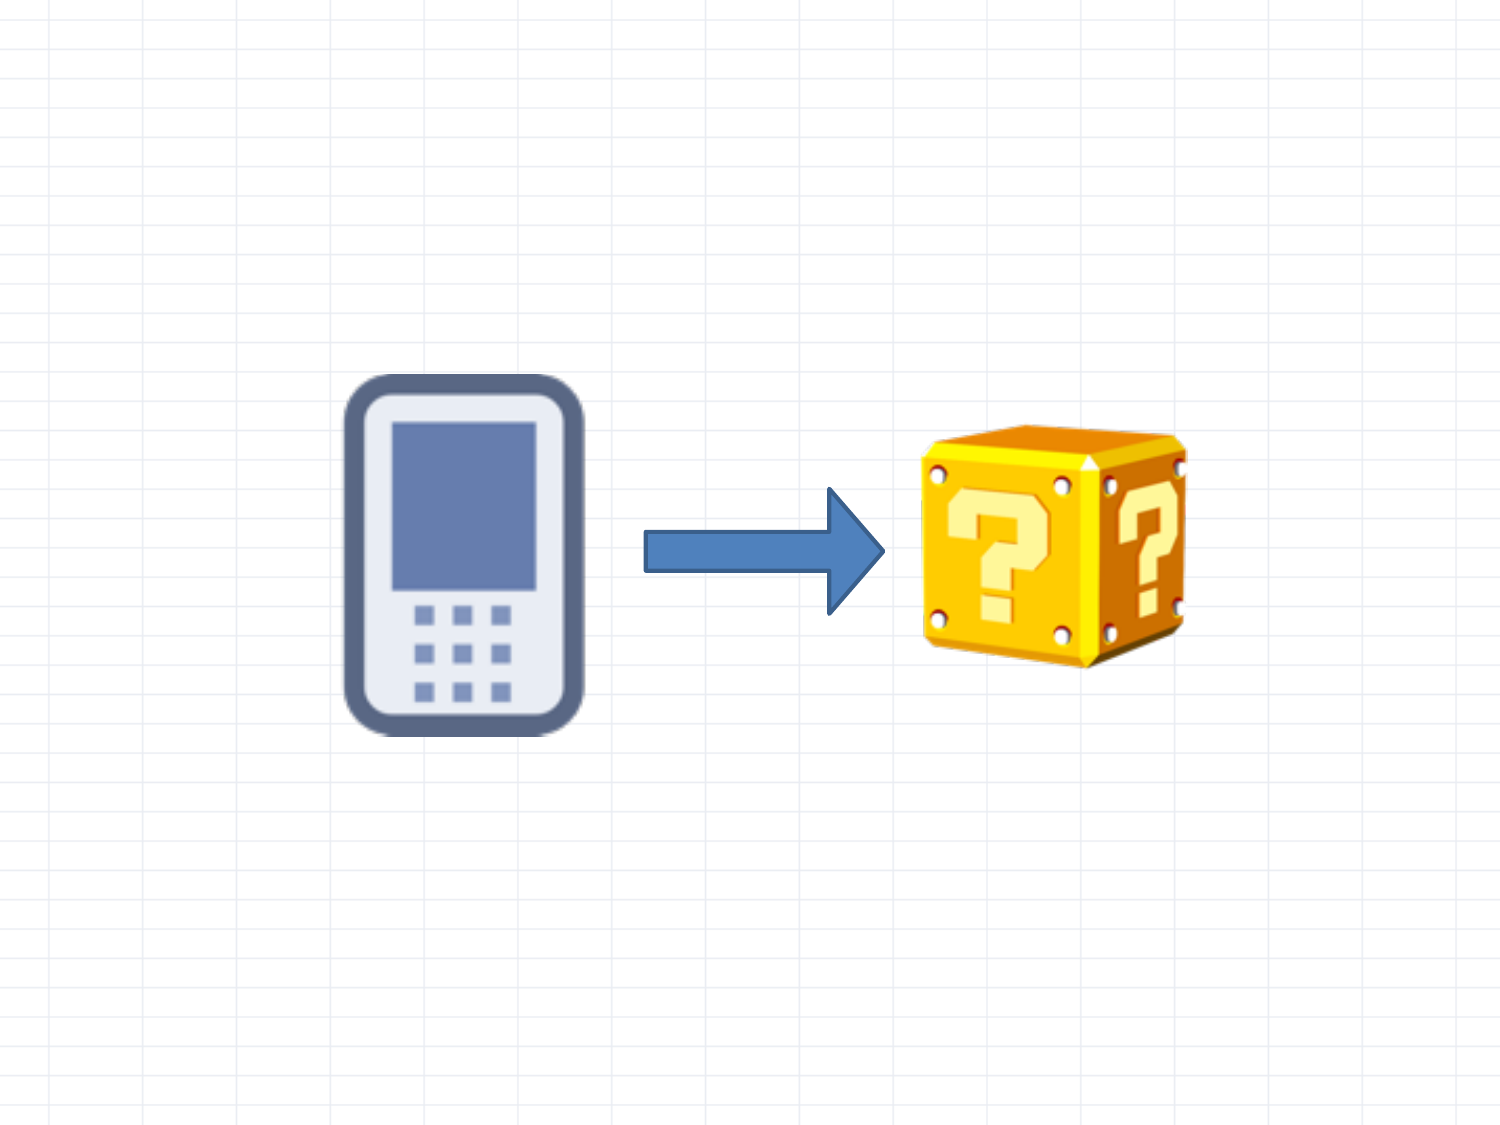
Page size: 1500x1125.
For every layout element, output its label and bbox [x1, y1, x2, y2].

text_box [650, 486, 885, 616]
picture [0, 0, 1500, 1125]
